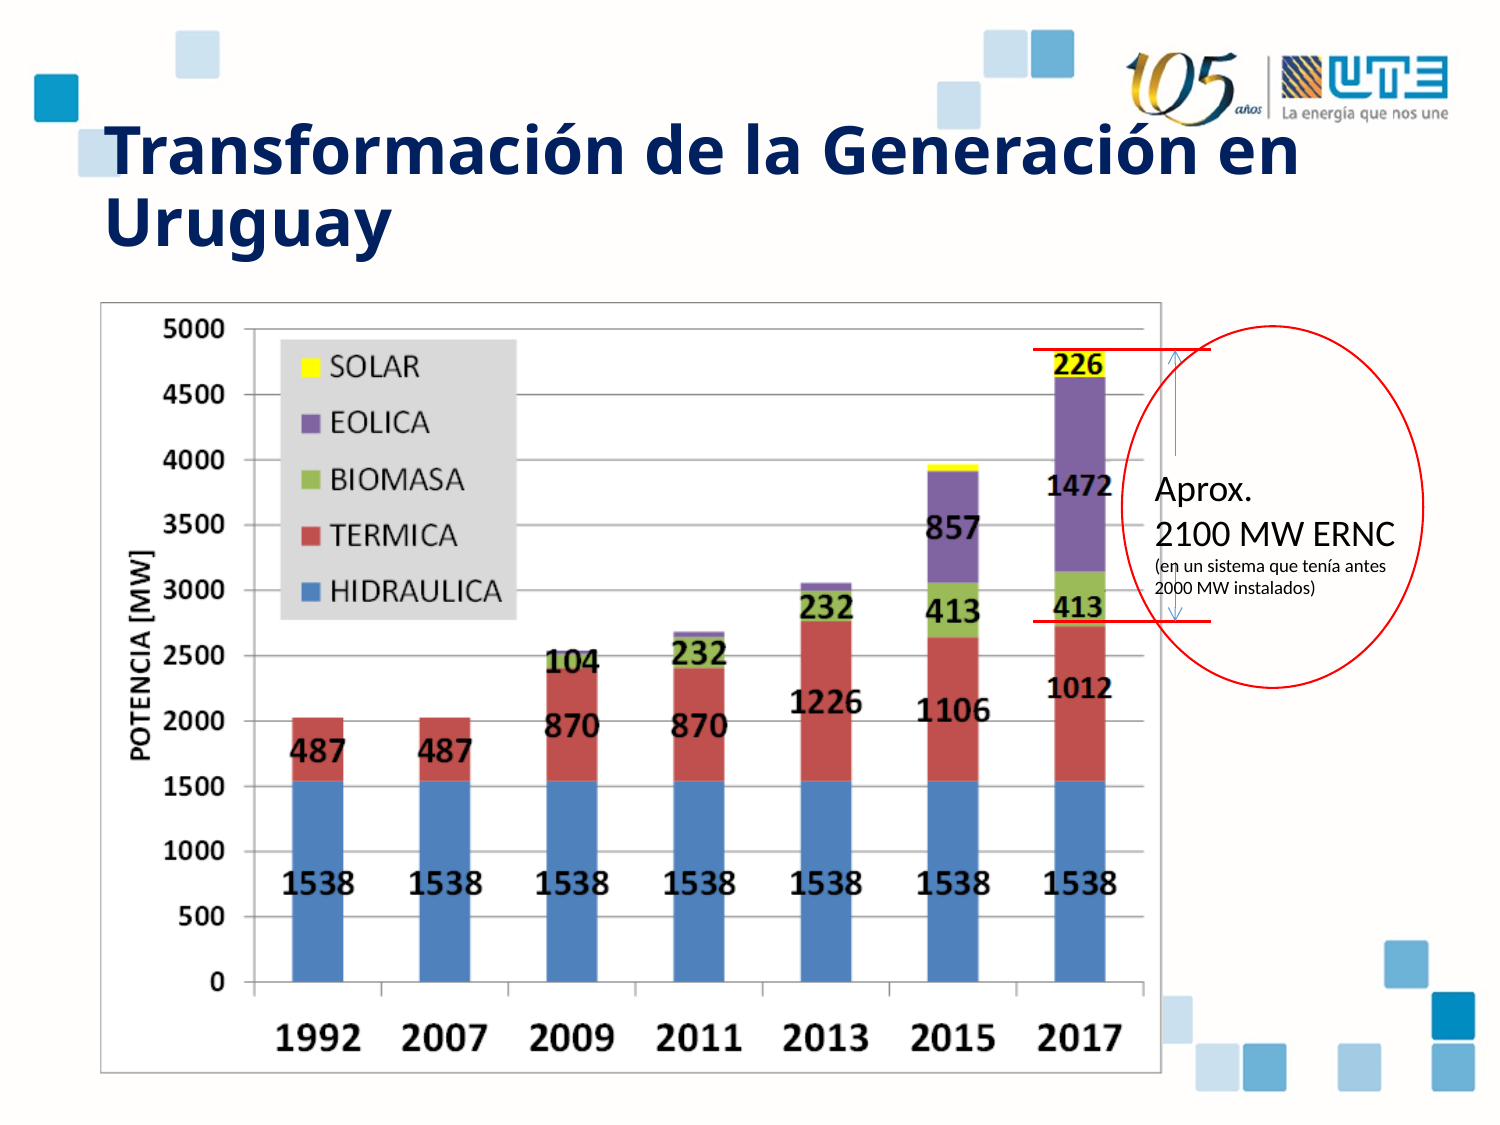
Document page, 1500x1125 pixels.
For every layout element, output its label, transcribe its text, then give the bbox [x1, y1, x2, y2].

picture [0, 0, 1500, 1125]
title Transformación de la Generación en Uruguay [88, 123, 1412, 256]
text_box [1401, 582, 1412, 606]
text_box [1164, 325, 1425, 689]
